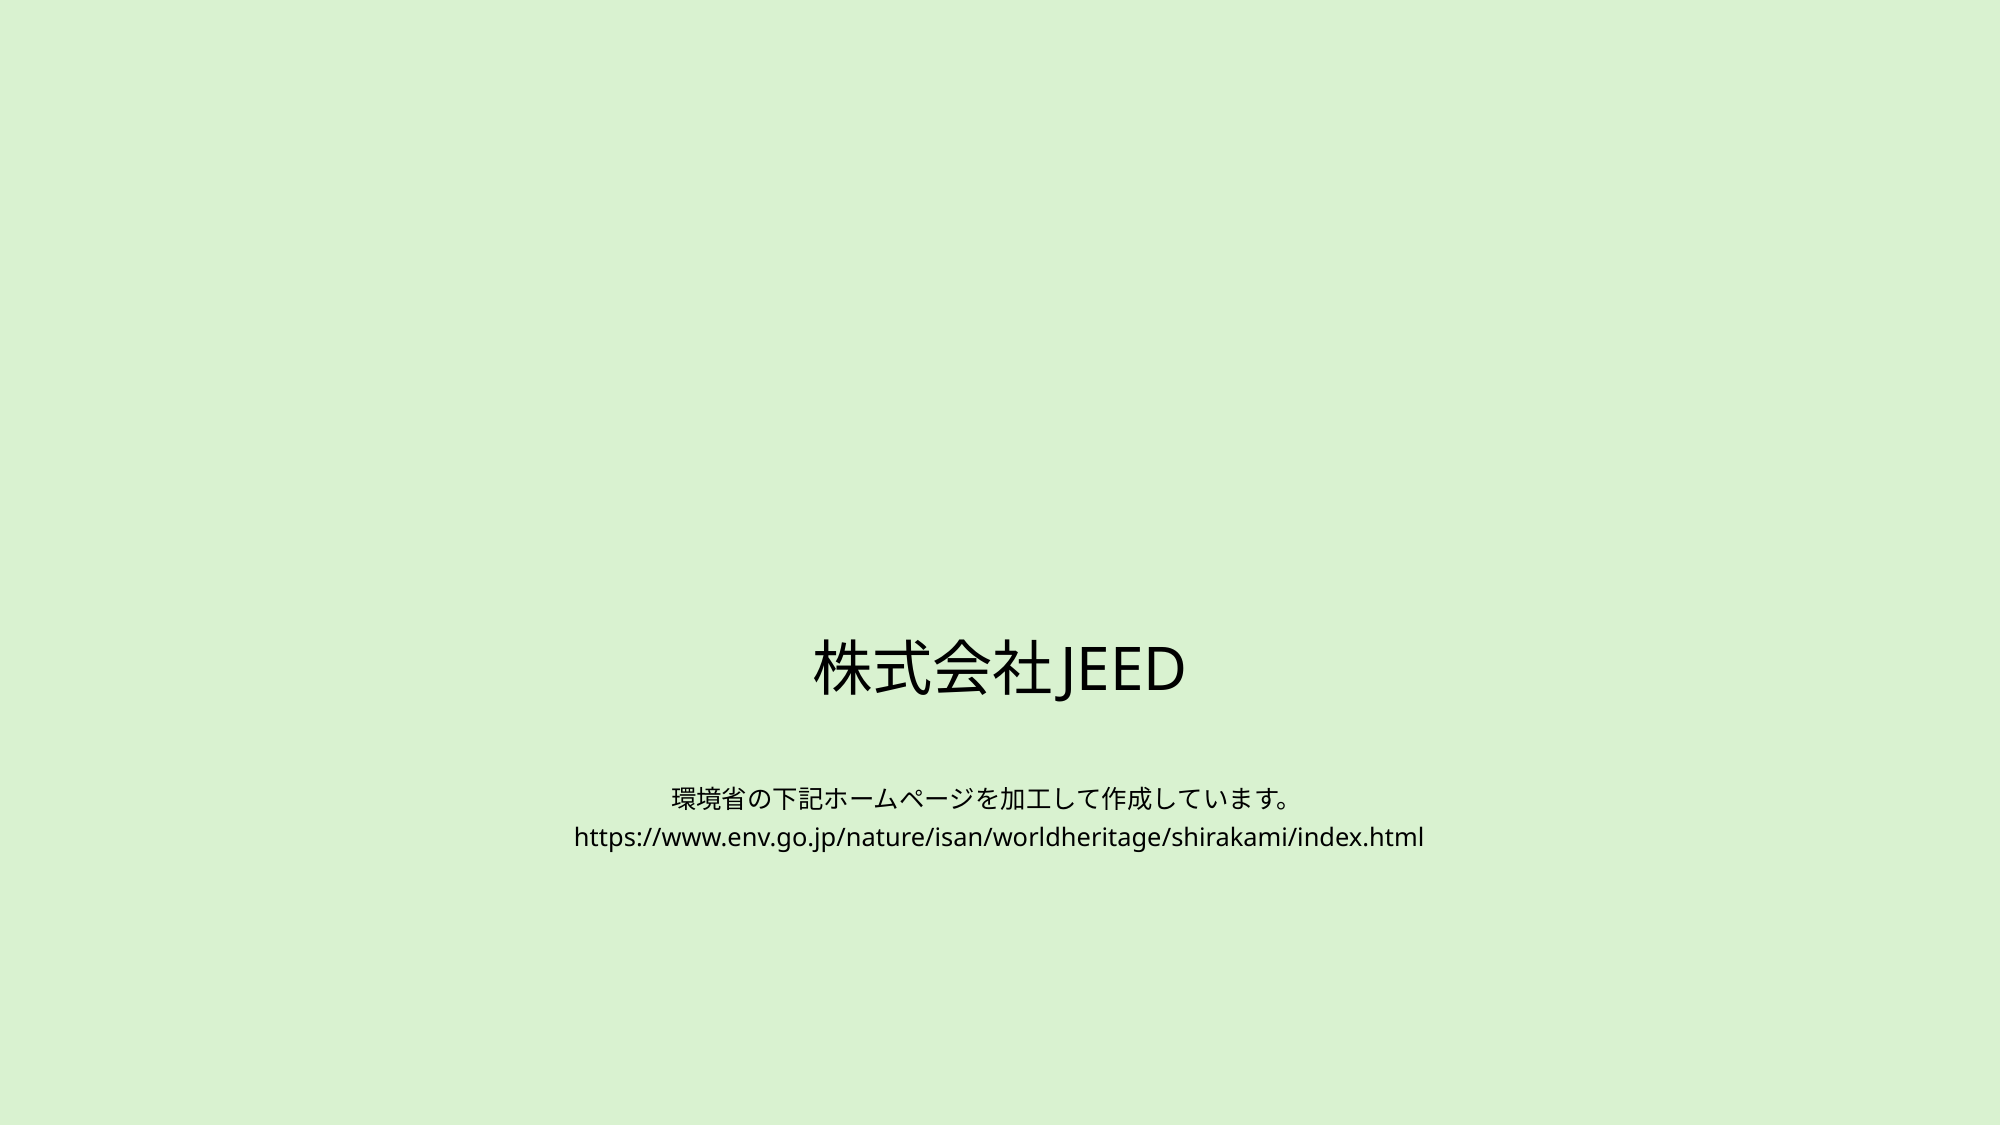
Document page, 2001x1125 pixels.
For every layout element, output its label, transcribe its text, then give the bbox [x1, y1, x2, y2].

subtitle 株式会社JEED 環境省の下記ホームページを加工して作成しています。 https://www.env.go.jp/nature/isan/worldheritage/shirakami/index.html [249, 590, 1750, 863]
